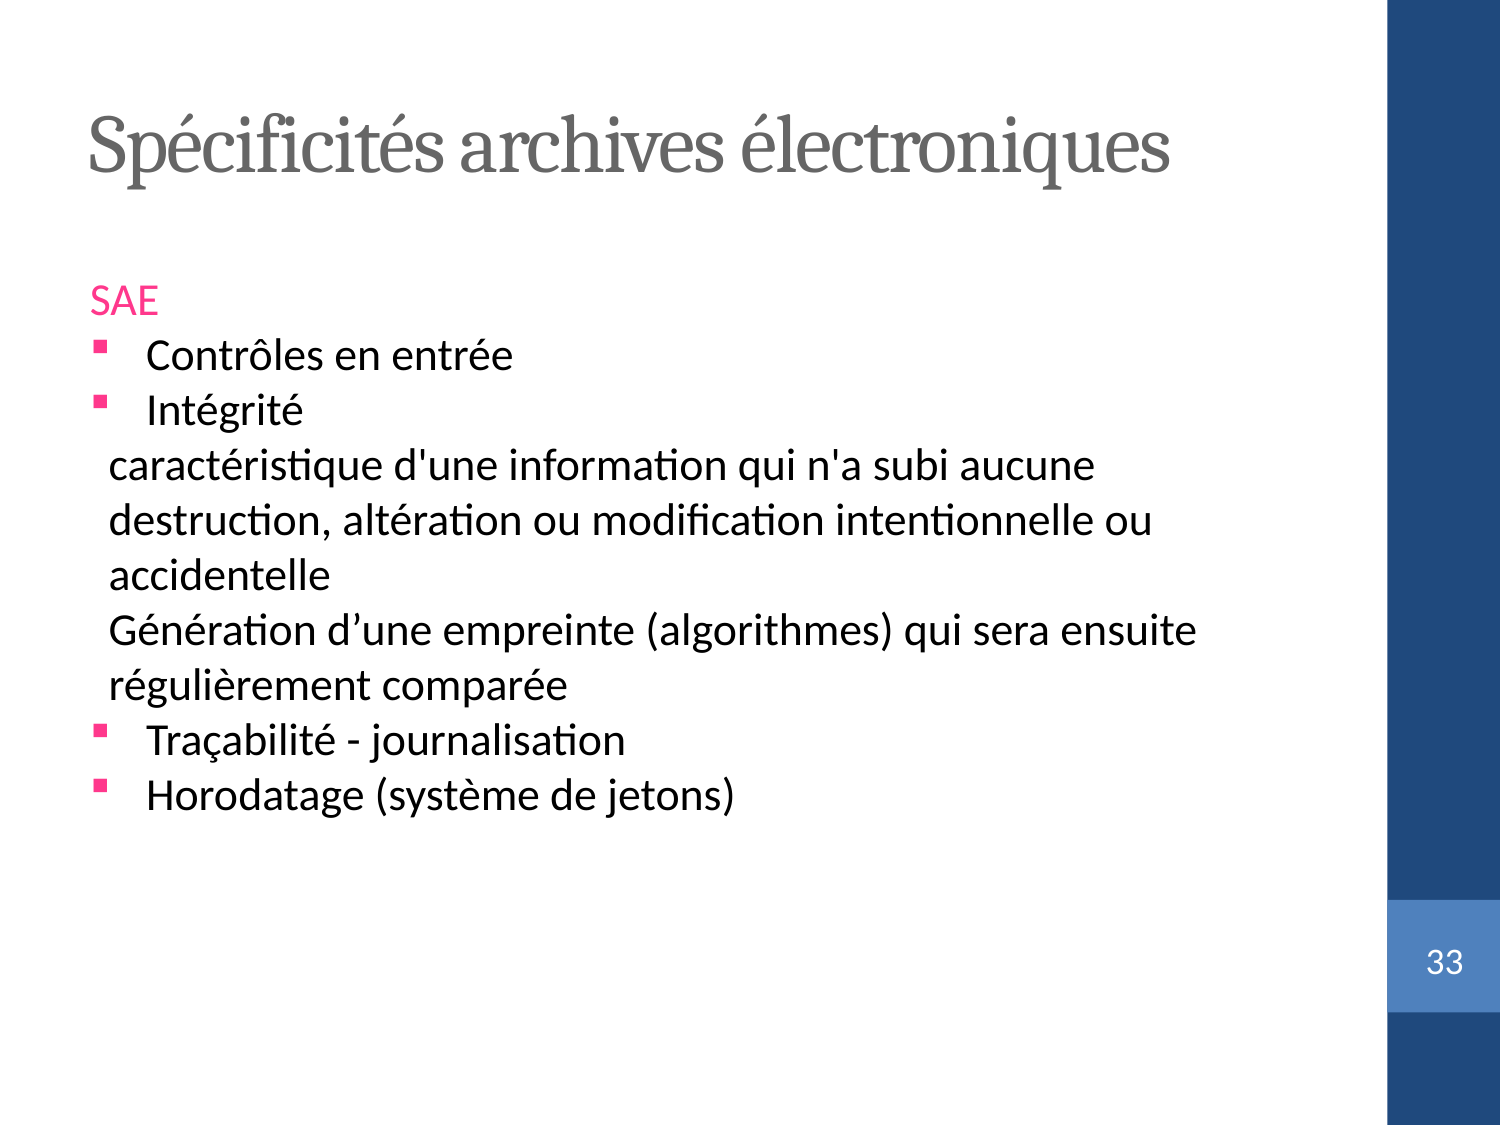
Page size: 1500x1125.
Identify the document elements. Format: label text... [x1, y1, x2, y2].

text_box Spécificités archives électroniques [74, 45, 1325, 233]
text_box <numéro> [1399, 926, 1490, 992]
text_box SAE Contrôles en entrée Intégrité caractéristique d'une information qui n'a subi aucune destruction, altération ou modification intentionnelle ou accidentelle Génération d’une empreinte (algorithmes) qui sera ensuite régulièrement comparée Traçabilité - journalisation Horodatage (système de jetons) [74, 262, 1325, 1050]
